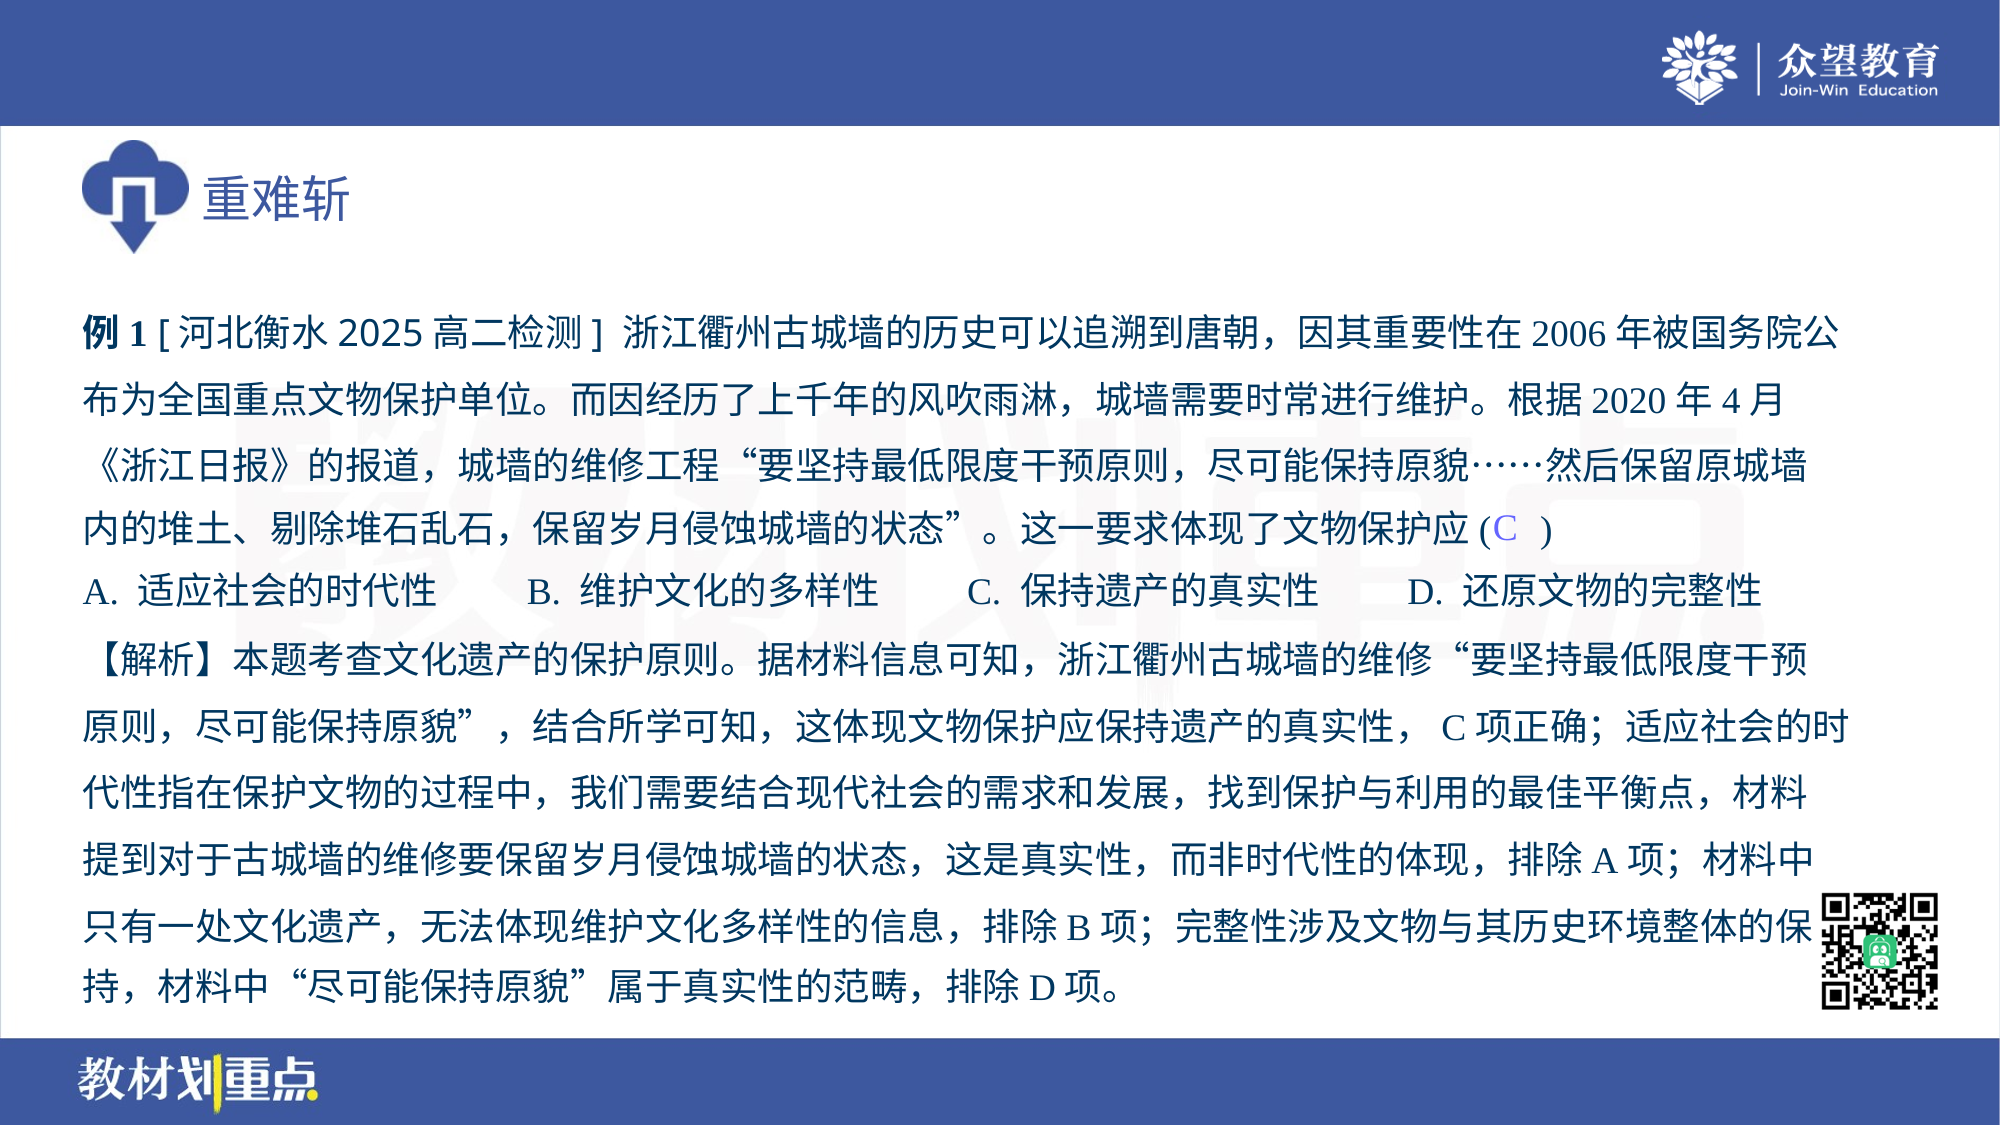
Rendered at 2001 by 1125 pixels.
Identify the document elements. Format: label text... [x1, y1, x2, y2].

text_box C [1479, 485, 1532, 542]
text_box 【解析】本题考查文化遗产的保护原则。据材料信息可知，浙江衢州古城墙的维修“要坚持最低限度干预 原则，尽可能保持原貌”，结合所学可知，这体现文物保护应保持遗产的真实性，C项正确；适应社会的时 代性指在保护文物的过程中，我们需要结合现代社会的需求和发展，找到保护与利用的最佳平衡点，材料 提到对于古城墙的维修要保留岁月侵蚀城墙的状态，这是真实性，而非时代性的体现，排除A项；材料中 只有一处文化遗产，无法体现维护文化多样性的信息，排除B项；完整性涉及文物与其历史环境整体的保 持，材料中“尽可能保持原貌”属于真实性的范畴，排除D项。 [82, 614, 1817, 1003]
text_box 例1 [河北衡水2025高二检测] 浙江衢州古城墙的历史可以追溯到唐朝，因其重要性在2006年被国务院公 布为全国重点文物保护单位。而因经历了上千年的风吹雨淋，城墙需要时常进行维护。根据2020年4月 《浙江日报》的报道，城墙的维修工程“要坚持最低限度干预原则，尽可能保持原貌……然后保留原城墙 内的堆土、剔除堆石乱石，保留岁月侵蚀城墙的状态”。这一要求体现了文物保护应( ) [82, 287, 1817, 544]
text_box A. 适应社会的时代性 B. 维护文化的多样性 C. 保持遗产的真实性 D. 还原文物的完整性 [82, 547, 1817, 606]
picture [0, 0, 2000, 1125]
